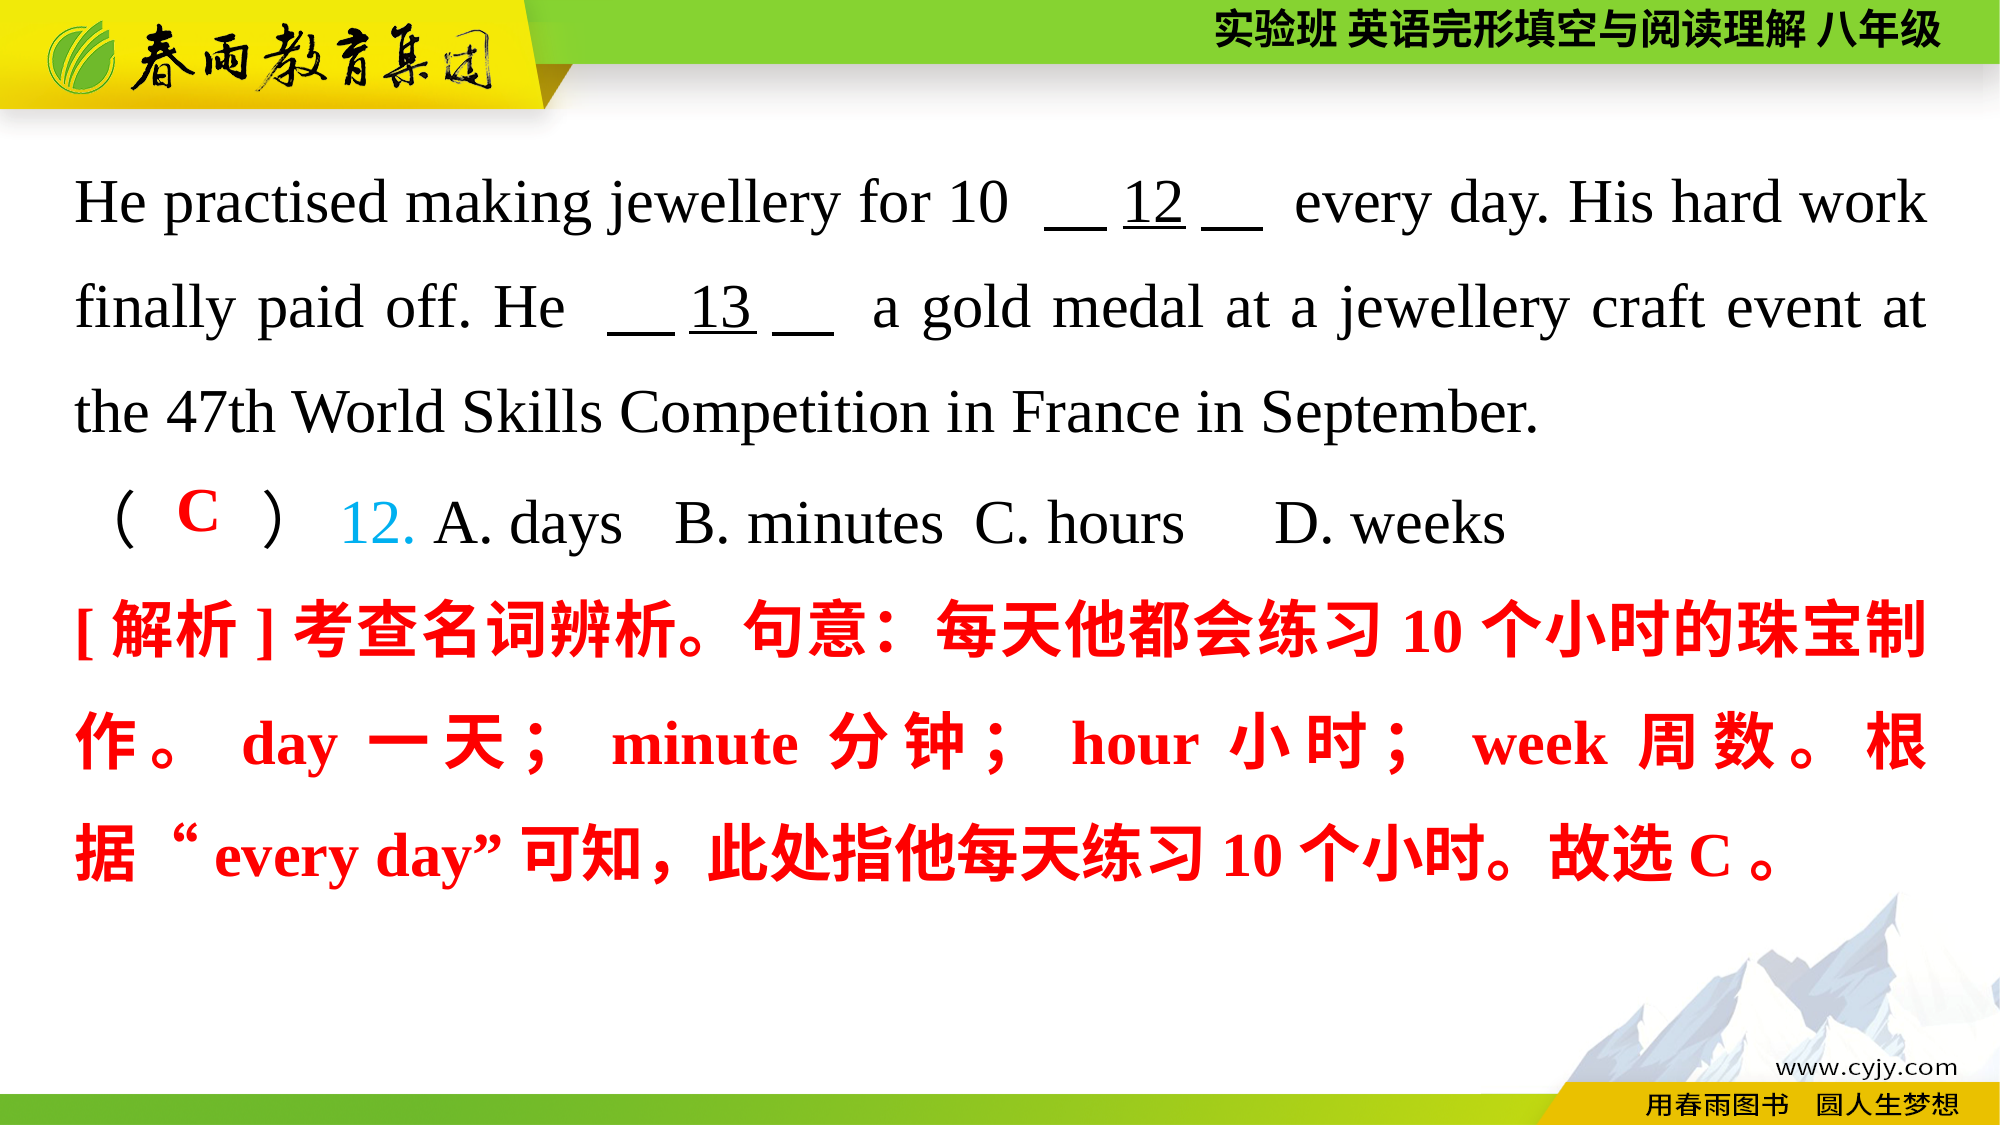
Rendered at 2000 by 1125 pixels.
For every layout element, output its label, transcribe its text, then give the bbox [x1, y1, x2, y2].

picture [0, 0, 2000, 1125]
text_box C [161, 462, 237, 544]
list He practised making jewellery for 10 12 every day. His hard work finally paid off. He 13 a gold medal at a jewellery craft event at the 47th World Skills Competition in France in September. [59, 122, 1944, 436]
text_box [解析]考查名词辨析。句意：每天他都会练习10个小时的珠宝制作。day一天；minute分钟；hour小时；week周数。根据“every day”可知，此处指他每天练习10个小时。故选C。 [59, 544, 1944, 897]
text_box （ ）12. A. days B. minutes C. hours D. weeks [59, 436, 1944, 544]
